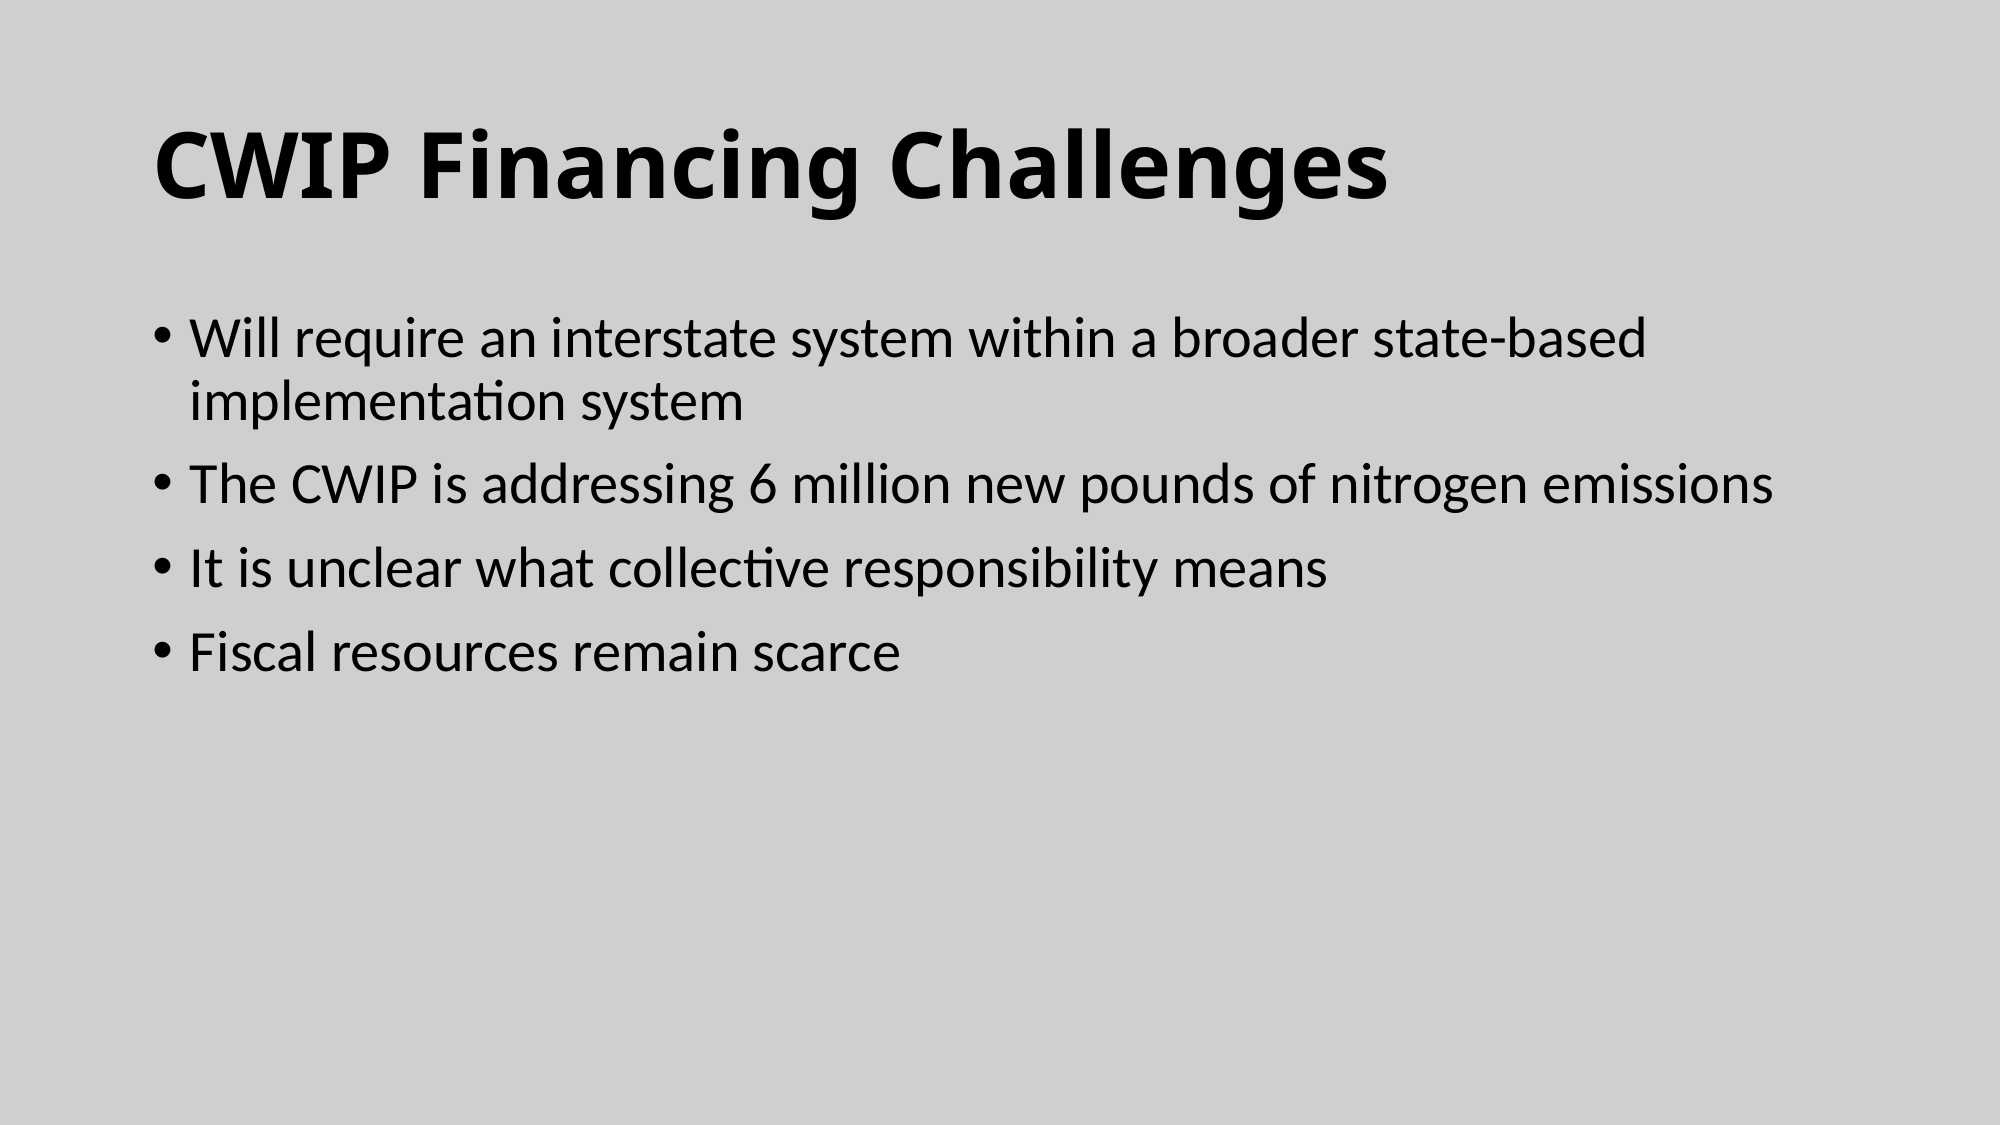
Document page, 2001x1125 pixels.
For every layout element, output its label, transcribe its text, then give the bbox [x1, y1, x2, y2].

title CWIP Financing Challenges [137, 59, 1863, 278]
list Will require an interstate system within a broader state-based implementation system The CWIP is addressing 6 million new pounds of nitrogen emissions It is unclear what collective responsibility means Fiscal resources remain scarce [137, 299, 1863, 1014]
